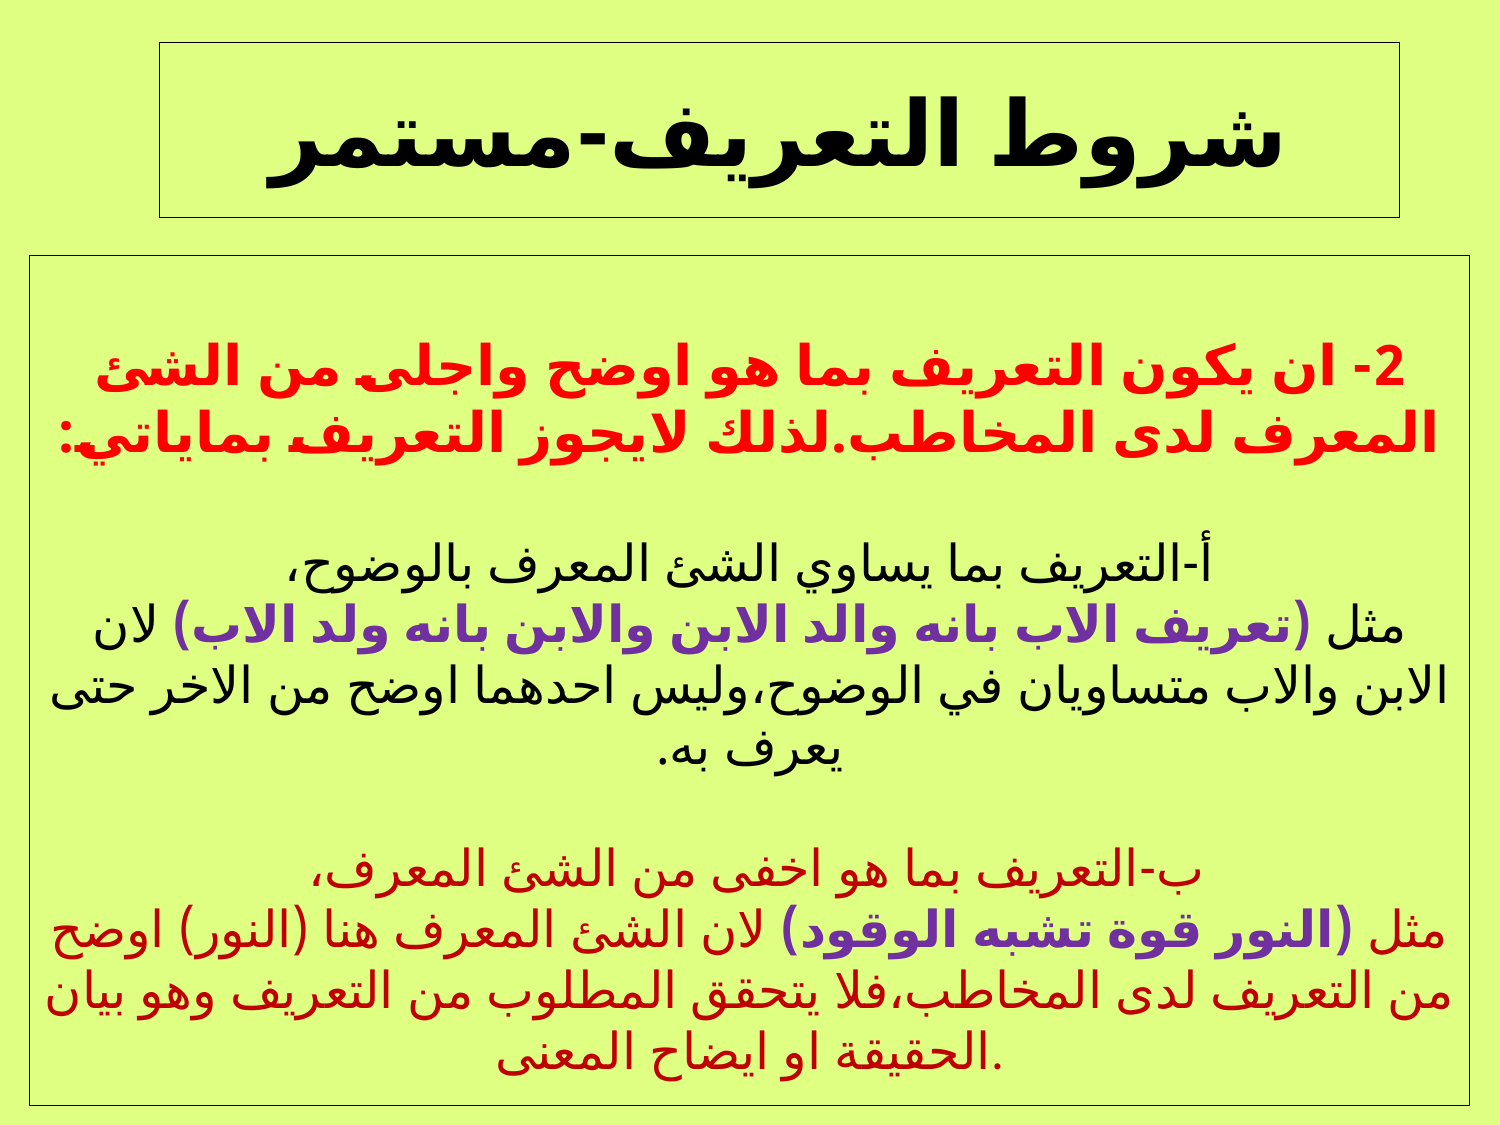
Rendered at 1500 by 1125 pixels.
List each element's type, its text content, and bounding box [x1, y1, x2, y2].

text_box شروط التعريف-مستمر [159, 42, 1400, 218]
text_box 2- ان يكون التعريف بما هو اوضح واجلى من الشئ المعرف لدى المخاطب.لذلك لايجوز التعريف بماياتي: أ-التعريف بما يساوي الشئ المعرف بالوضوح، مثل (تعريف الاب بانه والد الابن والابن بانه ولد الاب) لان الابن والاب متساويان في الوضوح،وليس احدهما اوضح من الاخر حتى يعرف به. ب-التعريف بما هو اخفى من الشئ المعرف، مثل (النور قوة تشبه الوقود) لان الشئ المعرف هنا (النور) اوضح من التعريف لدى المخاطب،فلا يتحقق المطلوب من التعريف وهو بيان الحقيقة او ايضاح المعنى. [29, 255, 1470, 1106]
